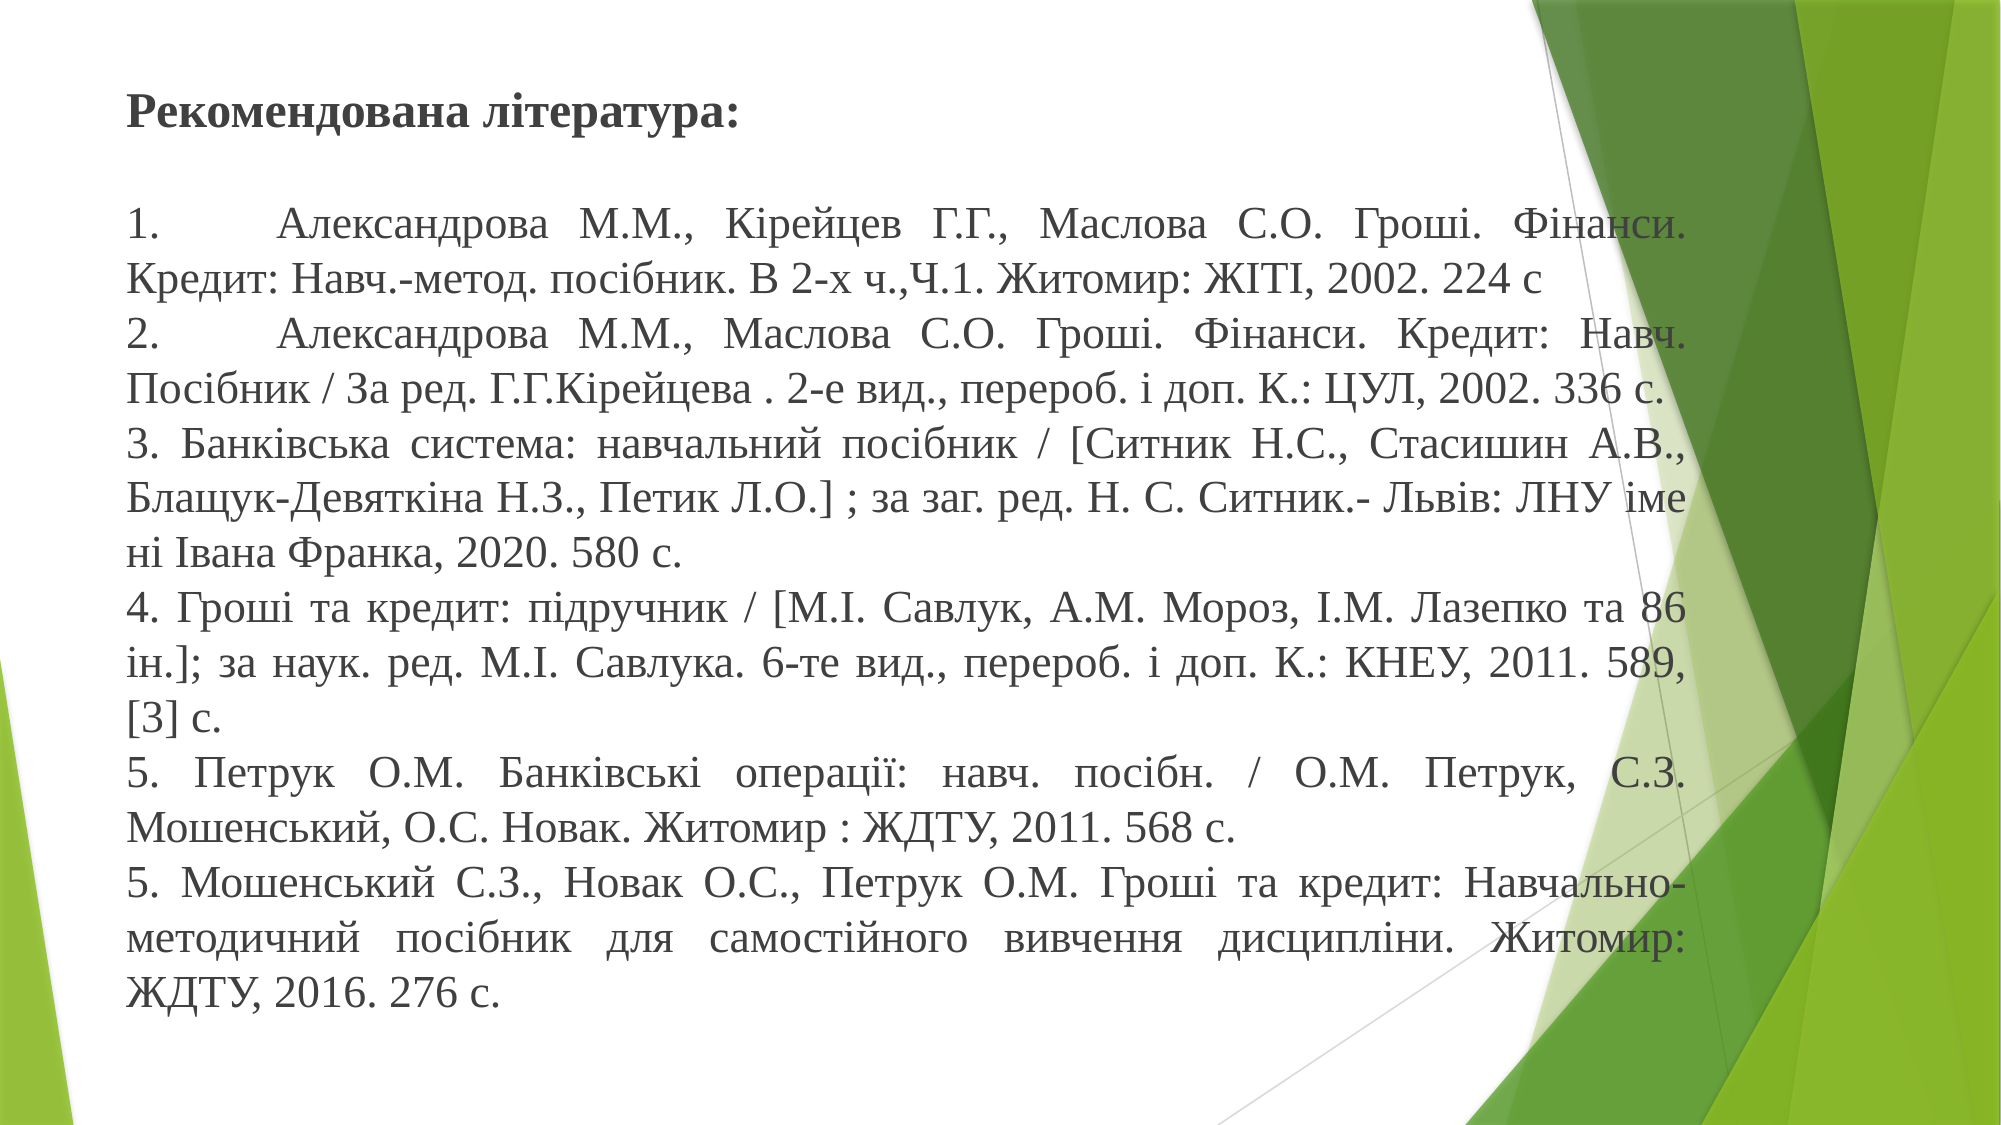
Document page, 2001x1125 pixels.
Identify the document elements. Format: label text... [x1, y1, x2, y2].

list Рекомендована література: 1. Александрова М.М., Кірейцев Г.Г., Маслова С.О. Гроші. Фінанси. Кредит: Навч.-метод. посібник. В 2-х ч.,Ч.1. Житомир: ЖІТІ, 2002. 224 с 2. Александрова М.М., Маслова С.О. Гроші. Фінанси. Кредит: Навч. Посібник / За ред. Г.Г.Кірейцева . 2-е вид., перероб. і доп. К.: ЦУЛ, 2002. 336 с. 3. Банківська система: навчальний посібник / [Ситник Н.С., Стасишин А.В., Блащук-Девяткіна Н.З., Петик Л.О.] ; за заг. ред. Н. С. Ситник.- Львів: ЛНУ іме­ні Івана Франка, 2020. 580 с. 4. Гроші та кредит: підручник / [М.І. Савлук, А.М. Мороз, І.М. Лазепко та 86 ін.]; за наук. ред. М.І. Савлука. 6-те вид., перероб. і доп. К.: КНЕУ, 2011. 589, [3] с. 5. Петрук О.М. Банківські операції: навч. посібн. / О.М. Петрук, С.З. Мошенський, О.С. Новак. Житомир : ЖДТУ, 2011. 568 с. 5. Мошенський С.З., Новак О.С., Петрук О.М. Гроші та кредит: Навчально-методичний посібник для самостійного вивчення дисципліни. Житомир: ЖДТУ, 2016. 276 с. [111, 69, 1704, 1068]
